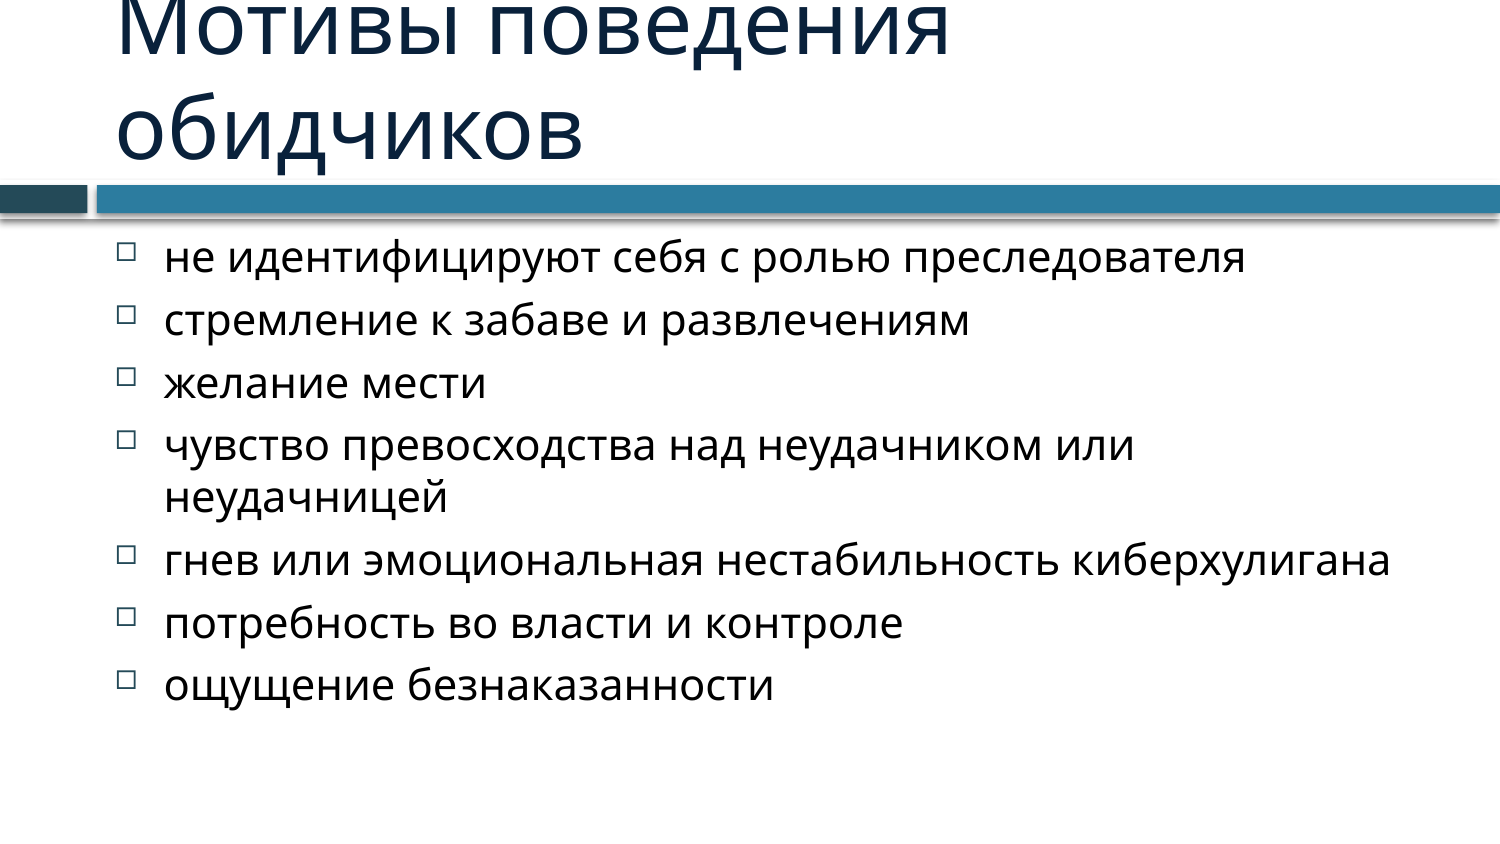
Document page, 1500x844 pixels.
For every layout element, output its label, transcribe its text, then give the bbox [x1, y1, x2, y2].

list не идентифицируют себя с ролью преследователя стремление к забаве и развлечениям желание мести чувство превосходства над неудачником или неудачницей гнев или эмоциональная нестабильность киберхулигана потребность во власти и контроле ощущение безнаказанности [99, 221, 1438, 760]
title Мотивы поведения обидчиков [99, 19, 1438, 185]
